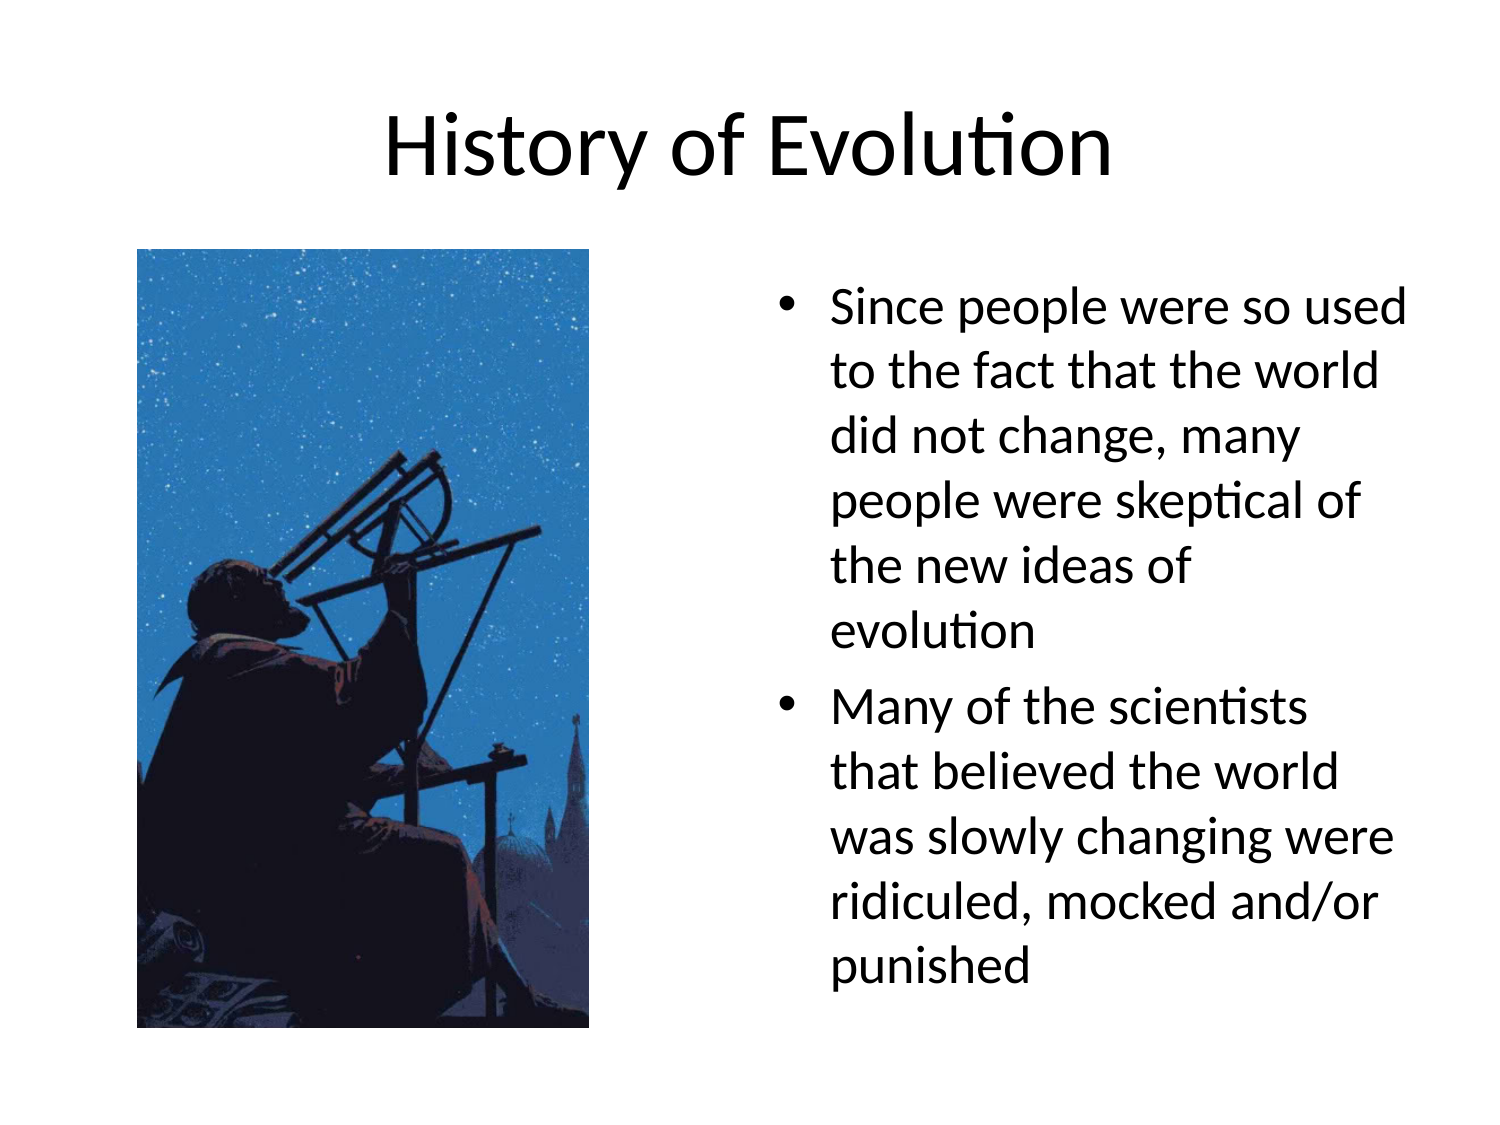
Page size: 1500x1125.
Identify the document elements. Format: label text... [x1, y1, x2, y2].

title History of Evolution [75, 45, 1425, 233]
picture [137, 249, 589, 1029]
list Since people were so used to the fact that the world did not change, many people were skeptical of the new ideas of evolution Many of the scientists that believed the world was slowly changing were ridiculed, mocked and/or punished [762, 262, 1425, 1005]
